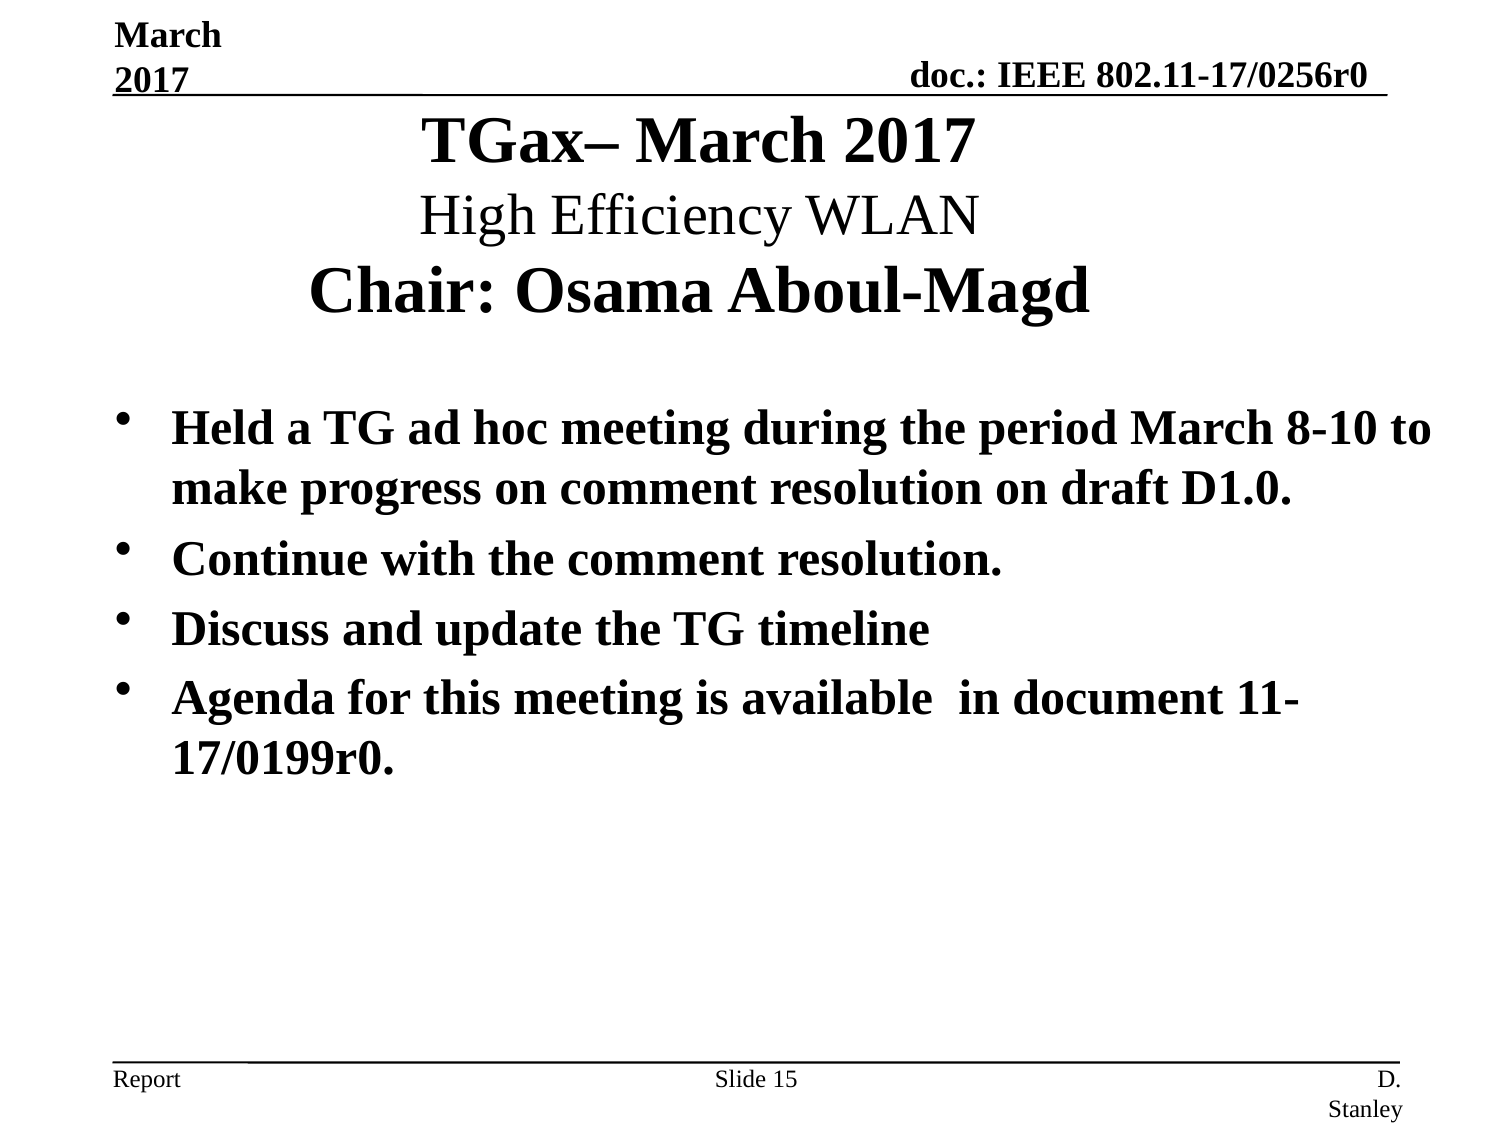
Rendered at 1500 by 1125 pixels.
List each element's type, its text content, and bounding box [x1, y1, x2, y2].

footer D. Stanley, HP Enterprise [1325, 1062, 1402, 1093]
list Held a TG ad hoc meeting during the period March 8-10 to make progress on comment resolution on draft D1.0. Continue with the comment resolution. Discuss and update the TG timeline Agenda for this meeting is available in document 11-17/0199r0. [99, 387, 1463, 813]
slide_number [114, 54, 274, 101]
title TGax– March 2017 High Efficiency WLAN Chair: Osama Aboul-Magd [62, 125, 1338, 388]
slide_number Slide 15 [712, 1062, 800, 1093]
